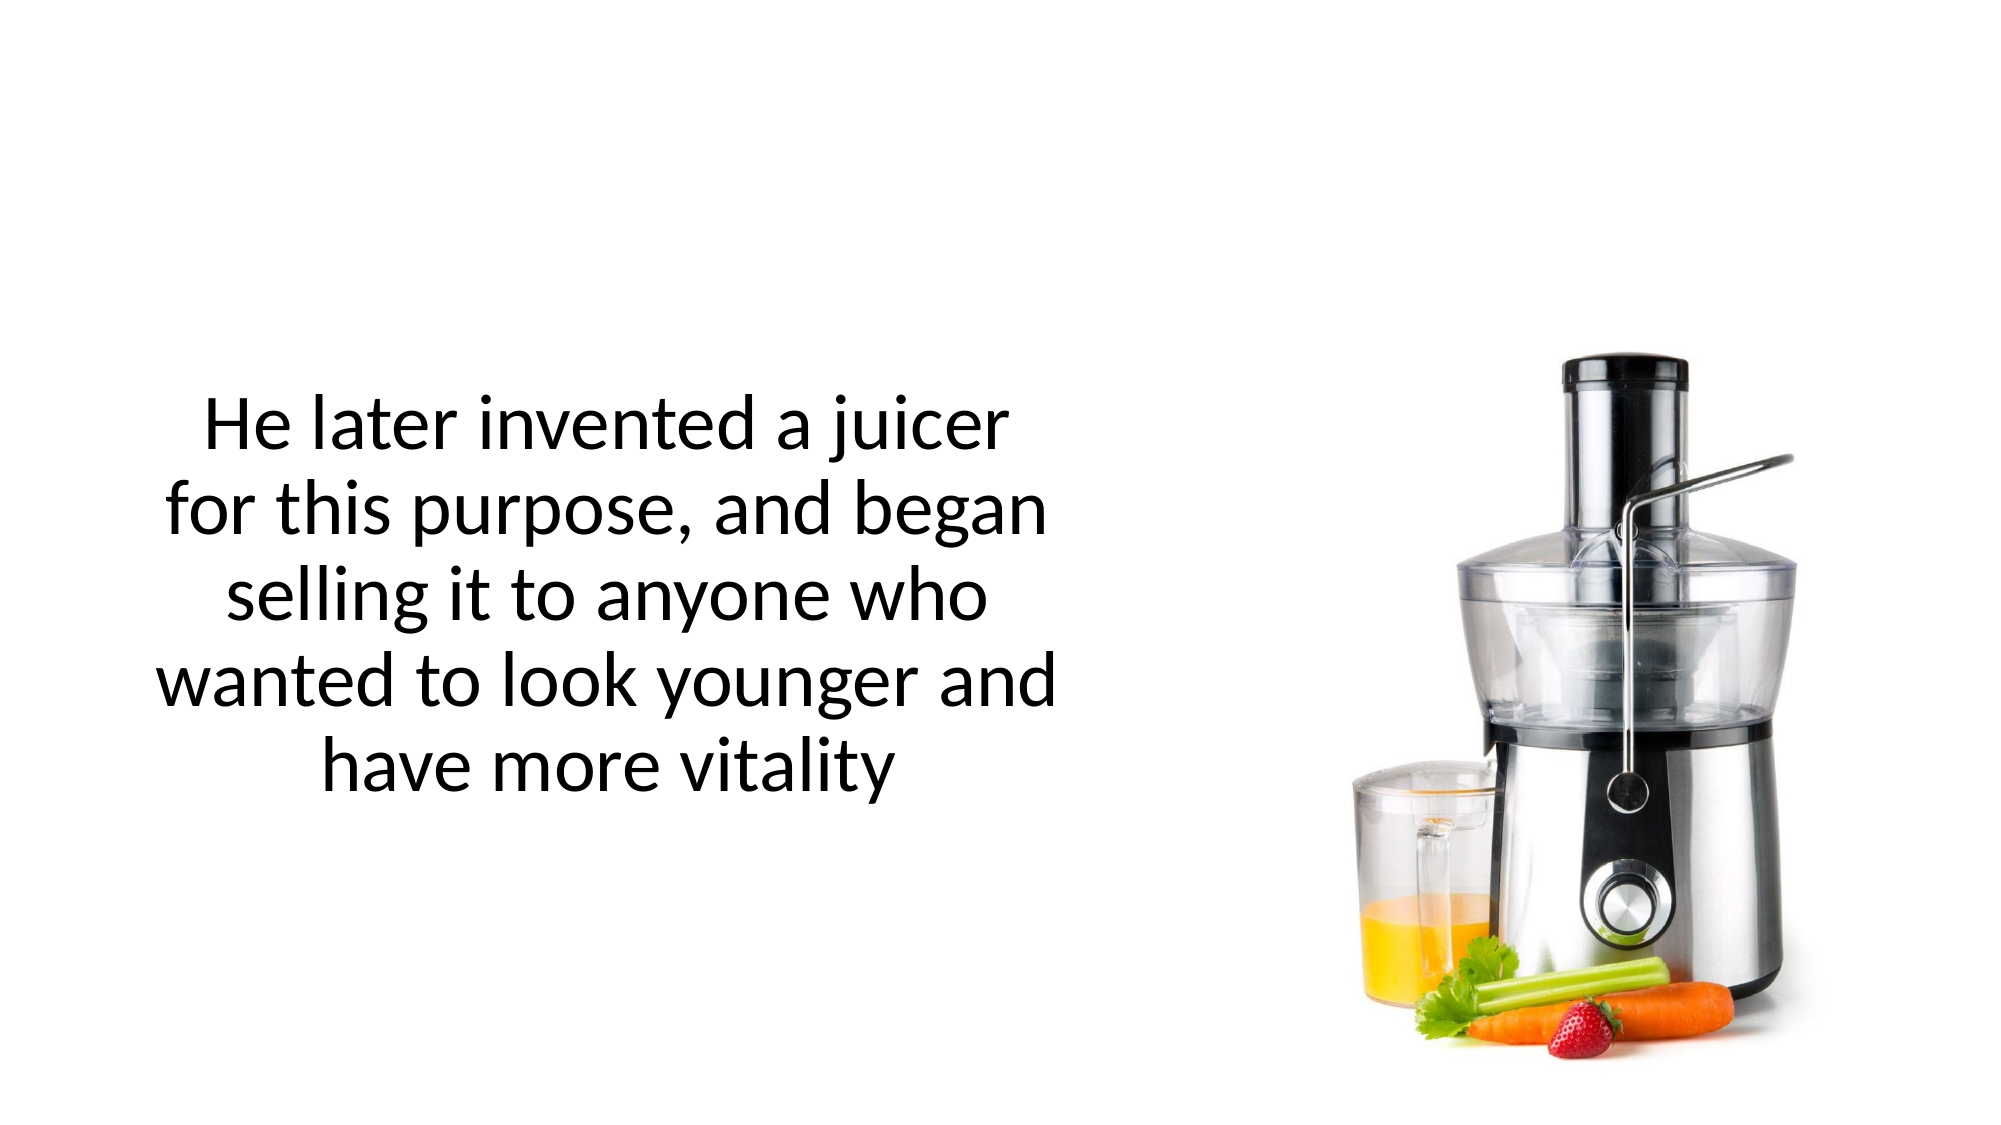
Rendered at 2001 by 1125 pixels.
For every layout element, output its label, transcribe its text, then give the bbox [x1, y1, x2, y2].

picture [1175, 313, 1971, 1110]
list He later invented a juicer for this purpose, and began selling it to anyone who wanted to look younger and have more vitality [135, 373, 1081, 922]
